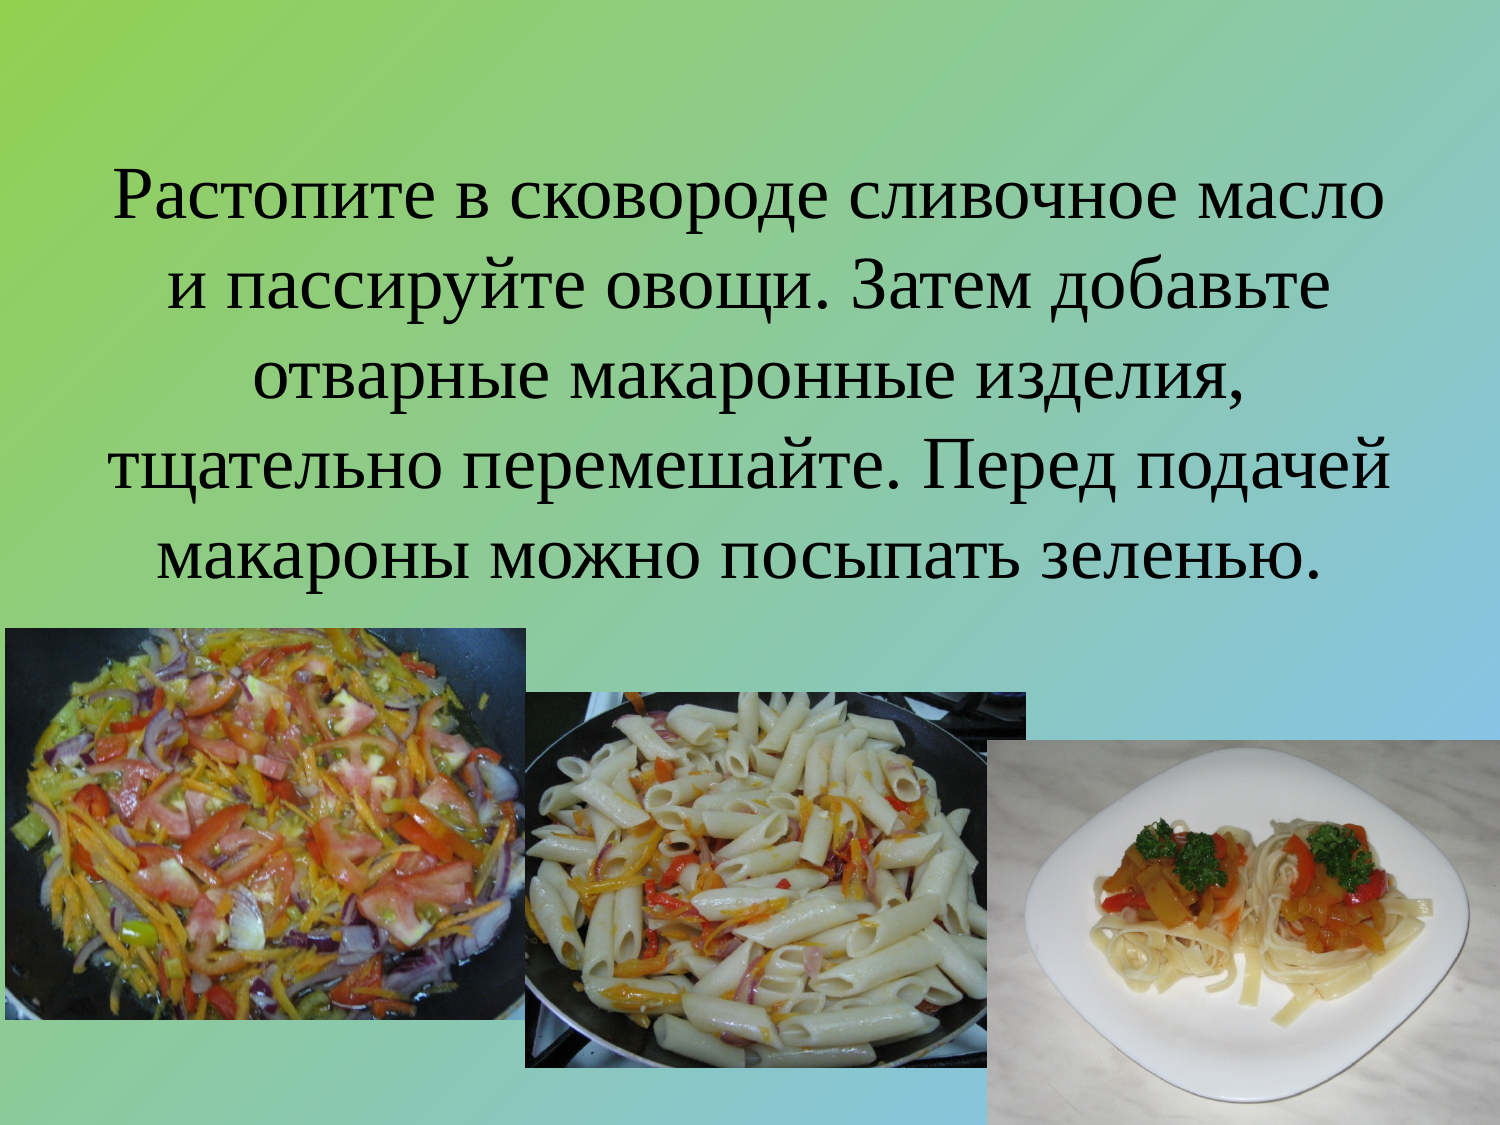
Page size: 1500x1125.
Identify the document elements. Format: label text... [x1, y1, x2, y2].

title Растопите в сковороде сливочное масло и пассируйте овощи. Затем добавьте отварные макаронные изделия, тщательно перемешайте. Перед подачей макароны можно посыпать зеленью. [75, 45, 1425, 693]
picture [4, 628, 1500, 1125]
